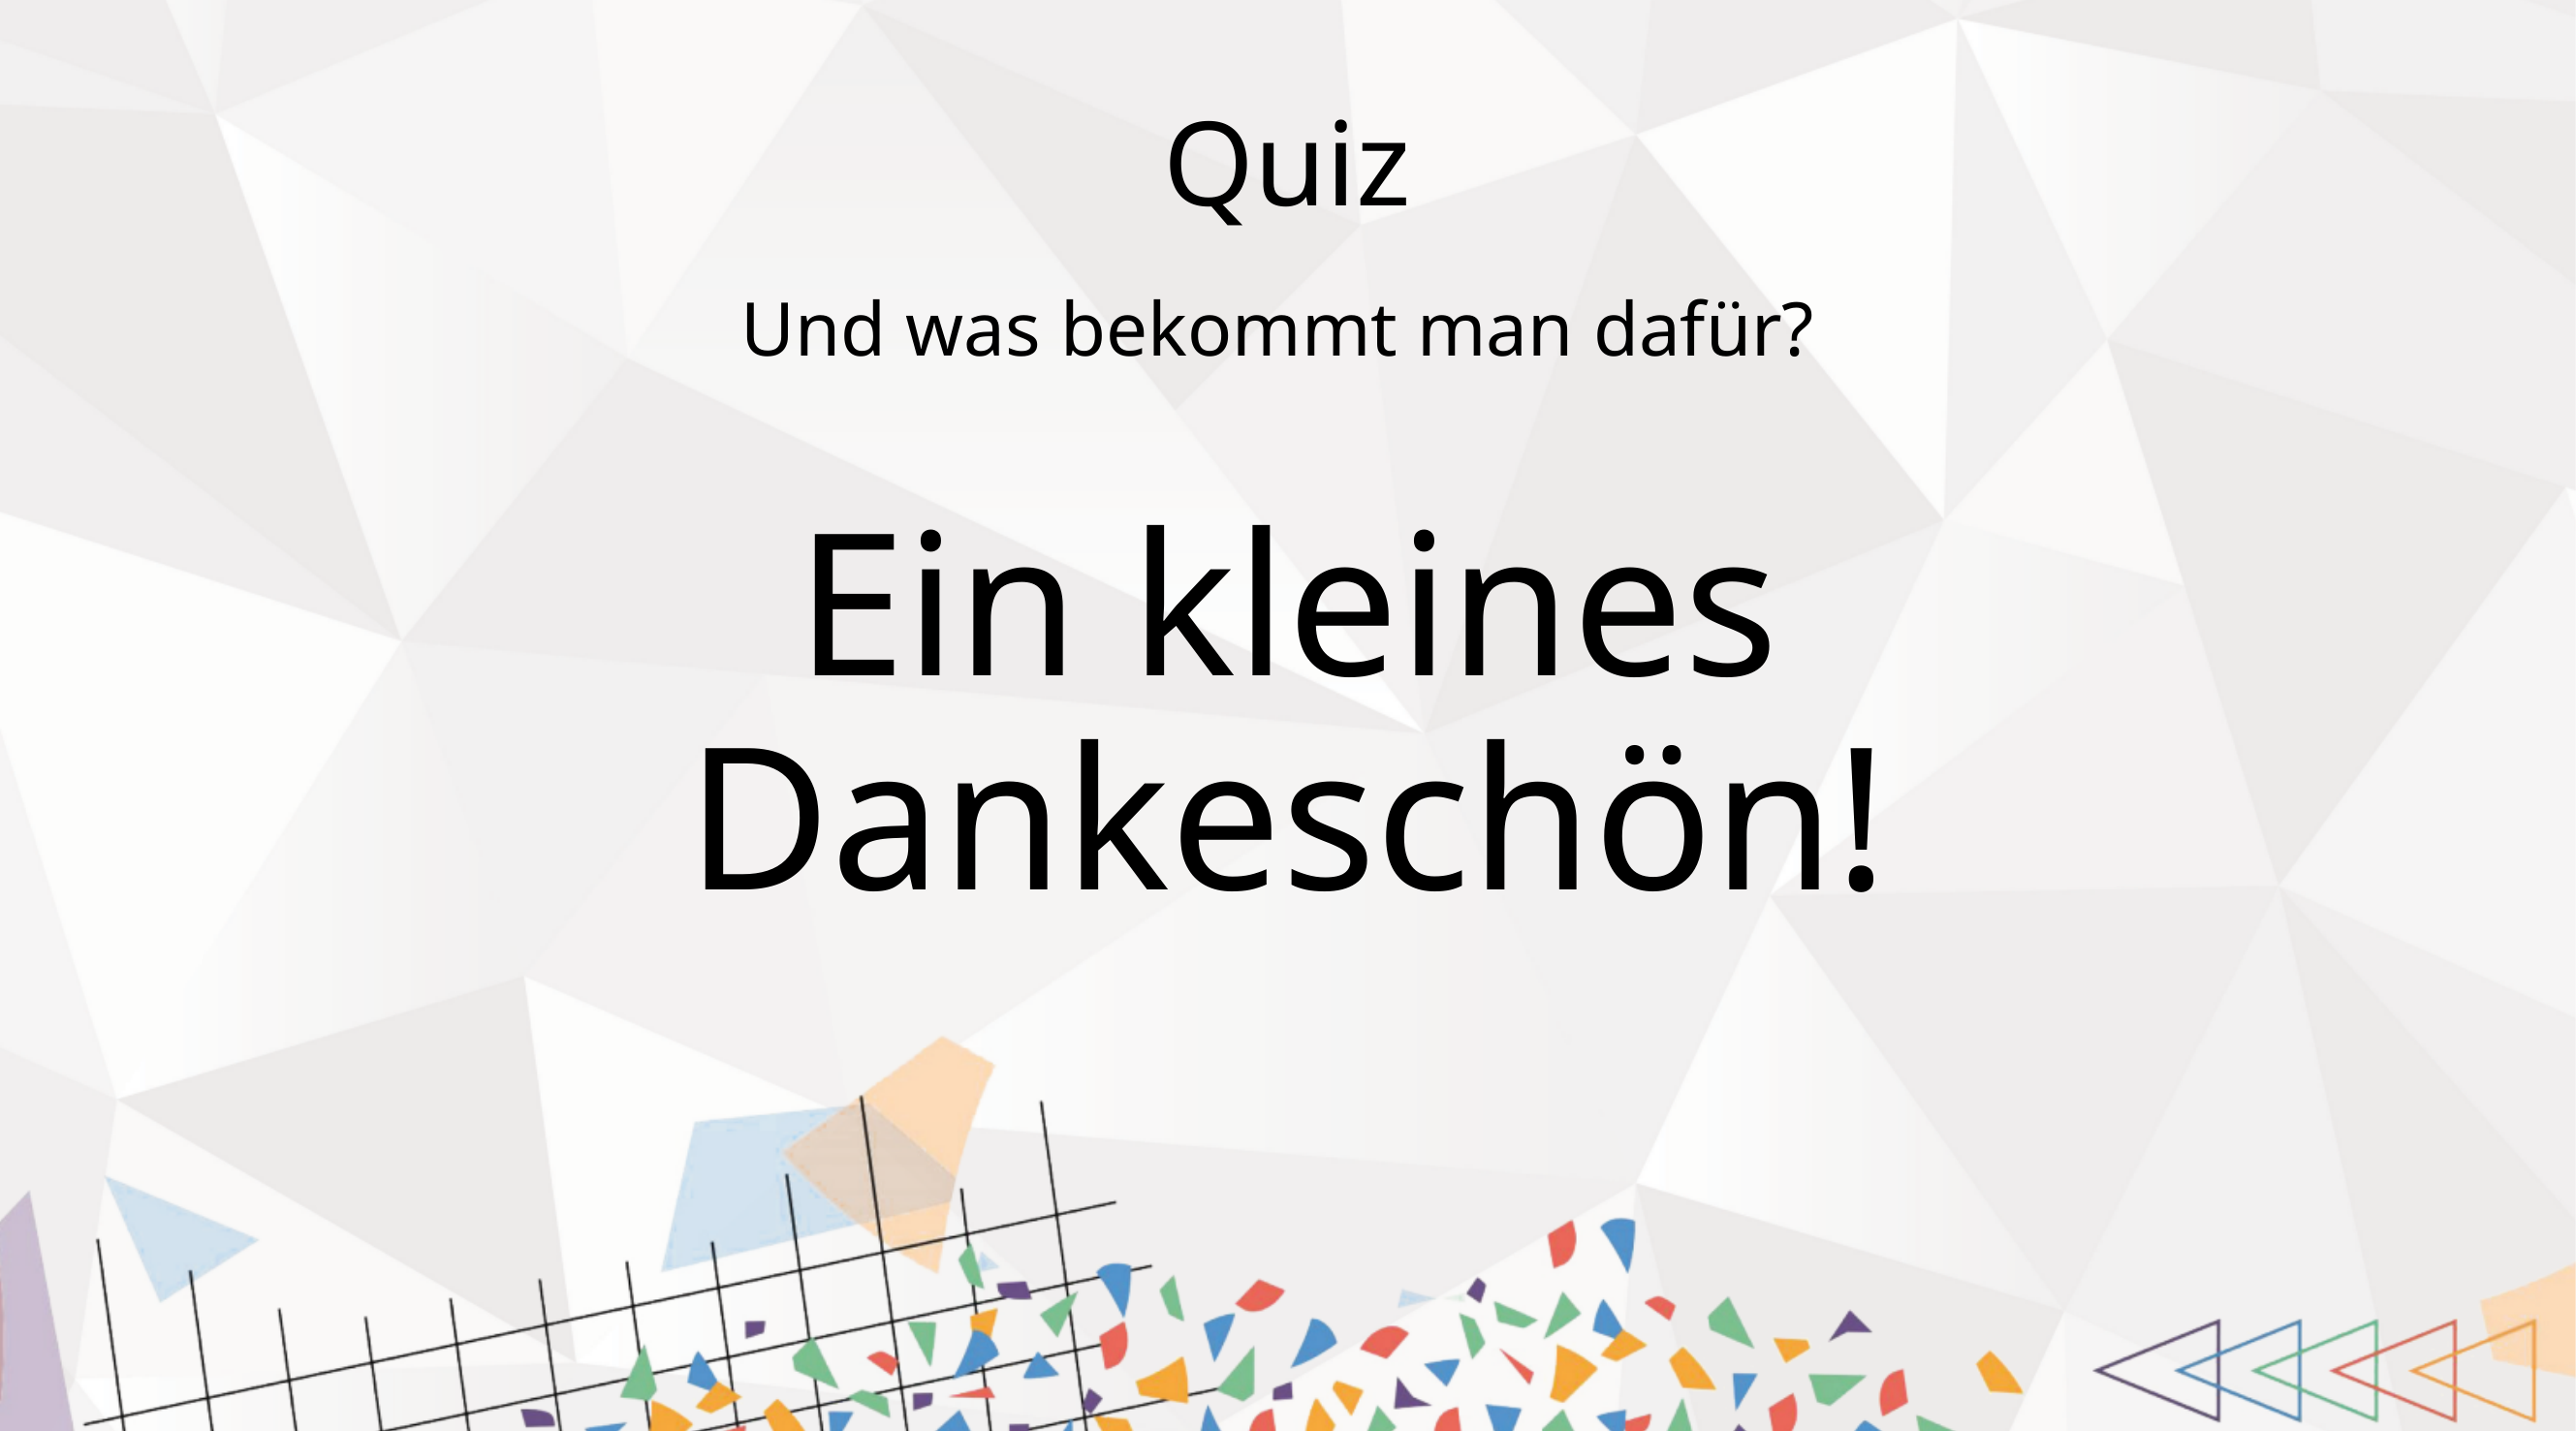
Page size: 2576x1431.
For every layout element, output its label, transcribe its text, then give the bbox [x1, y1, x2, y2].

list Und was bekommt man dafür? Ein kleines Dankeschön! [176, 284, 2399, 1289]
title Quiz [176, 76, 2399, 260]
